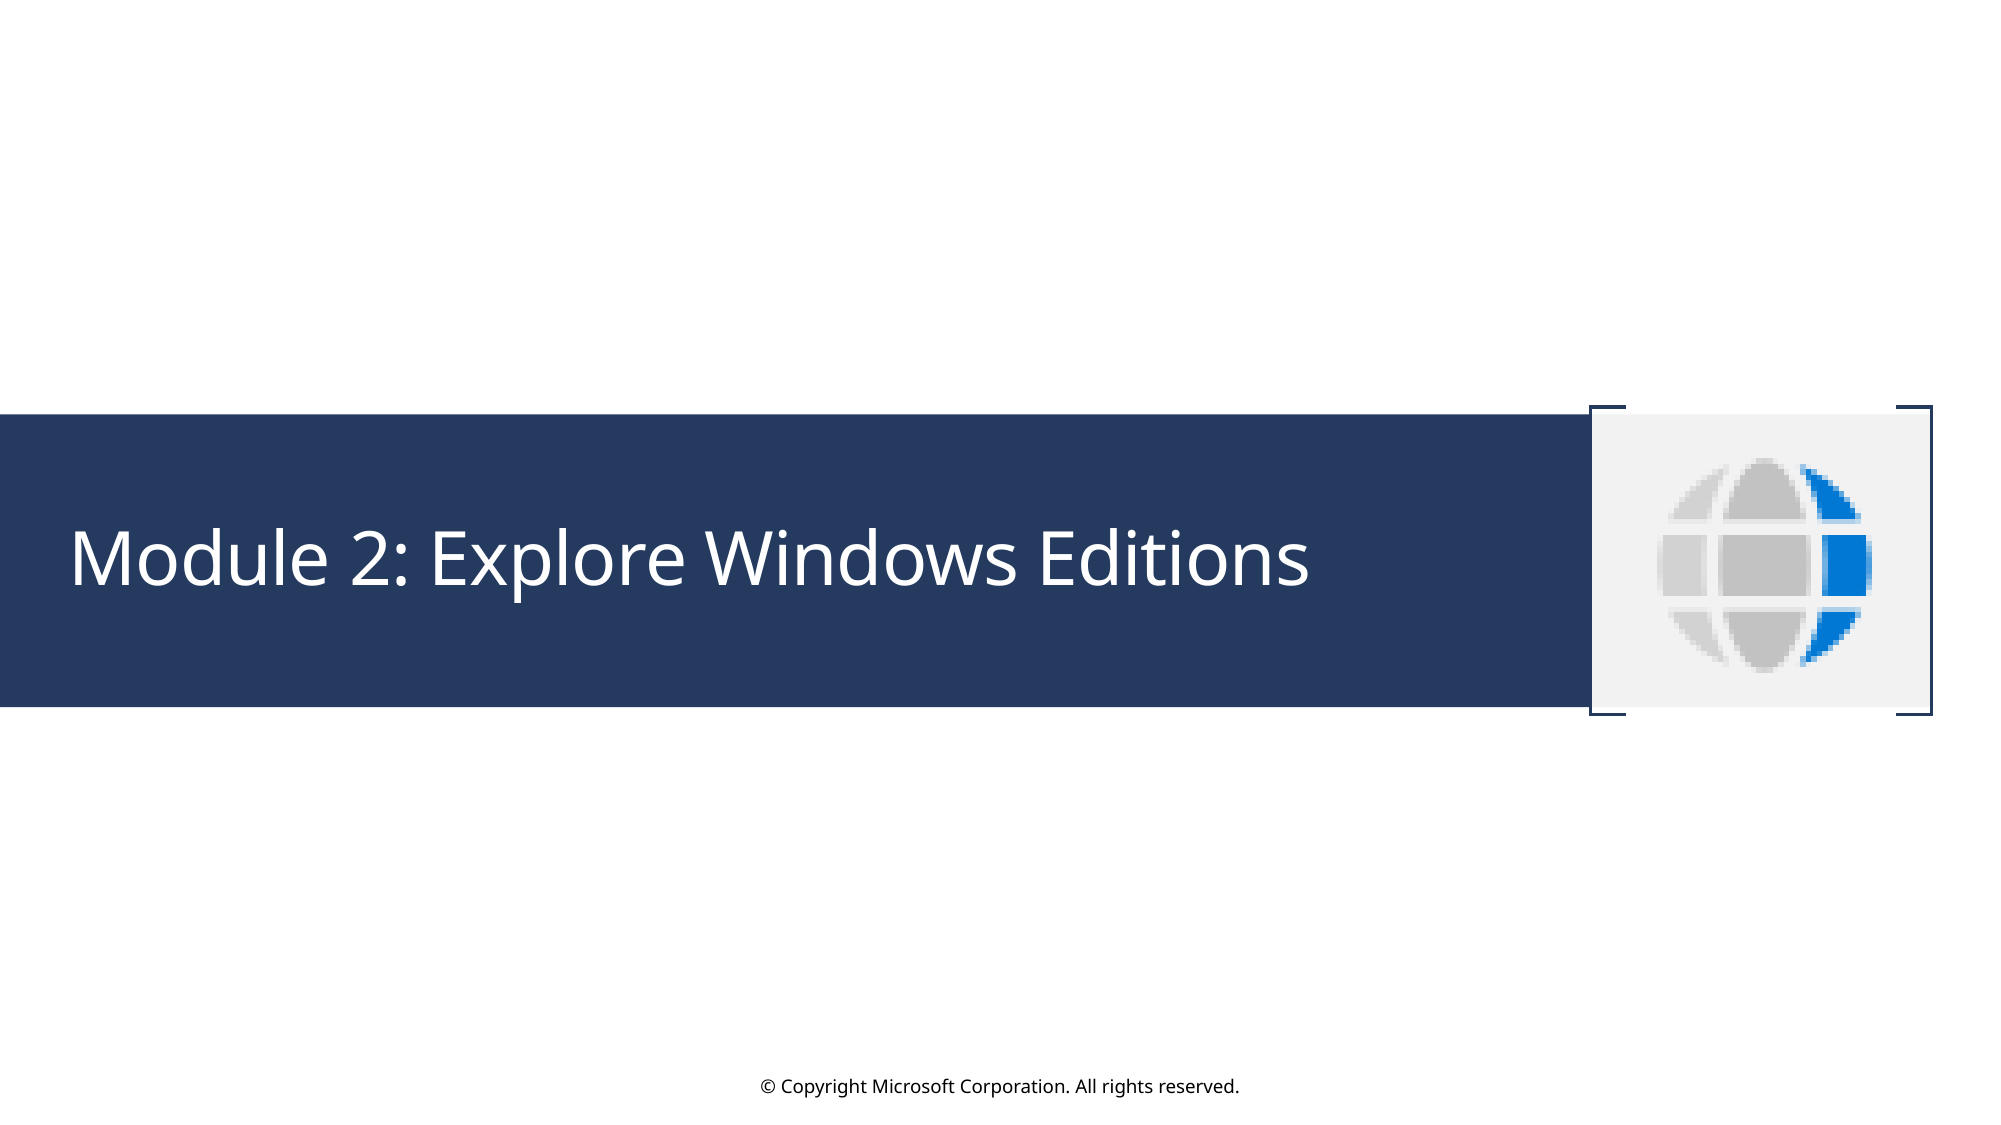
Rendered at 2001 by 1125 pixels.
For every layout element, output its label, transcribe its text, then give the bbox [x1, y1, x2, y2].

title Module 2: Explore Windows Editions [68, 414, 1577, 708]
picture [1647, 448, 1873, 674]
